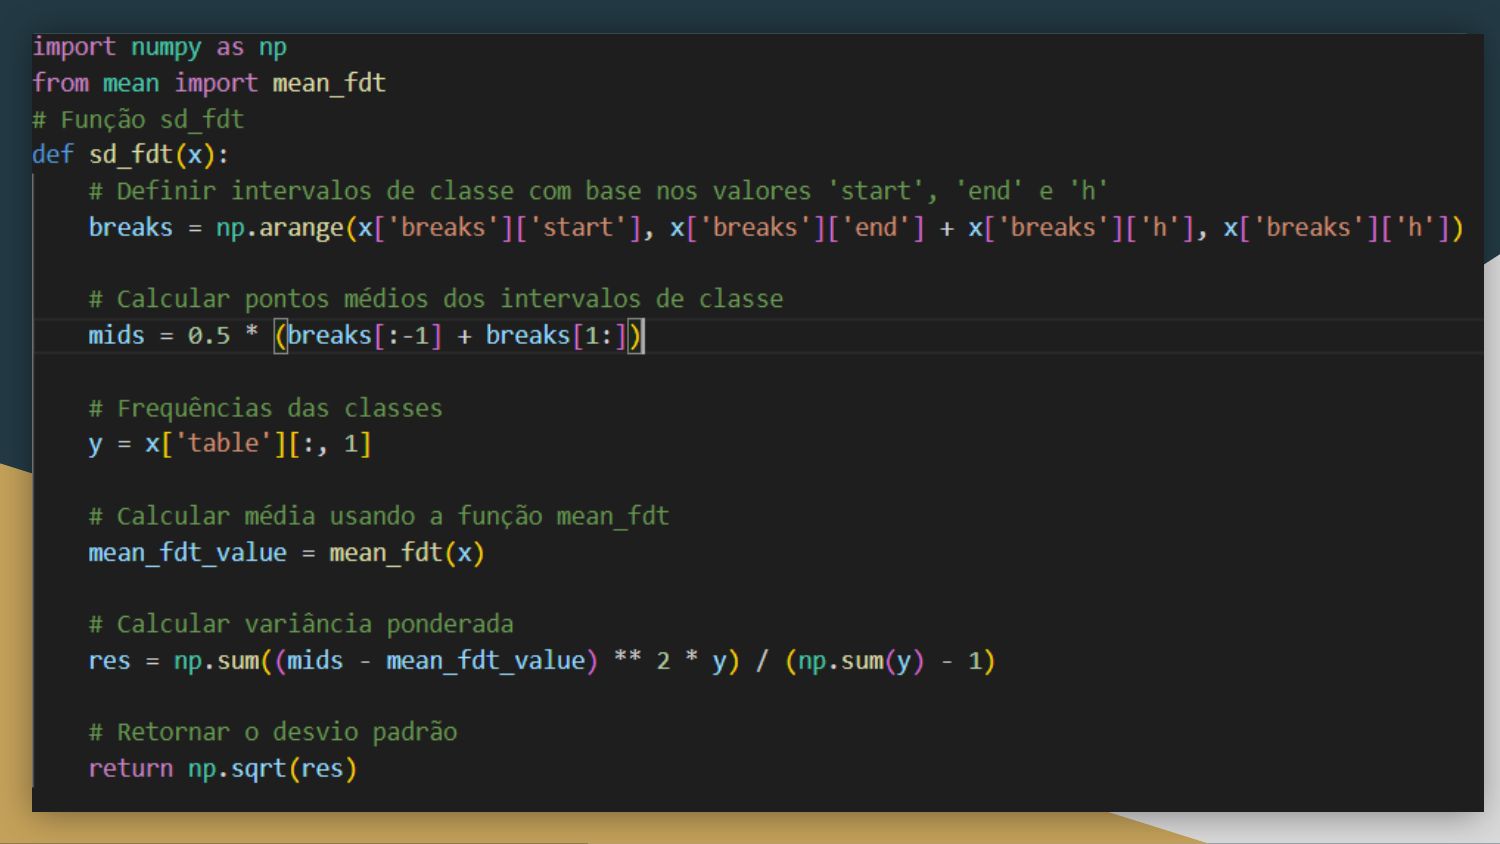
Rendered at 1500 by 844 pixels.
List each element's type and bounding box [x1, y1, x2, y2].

picture [32, 34, 1484, 812]
